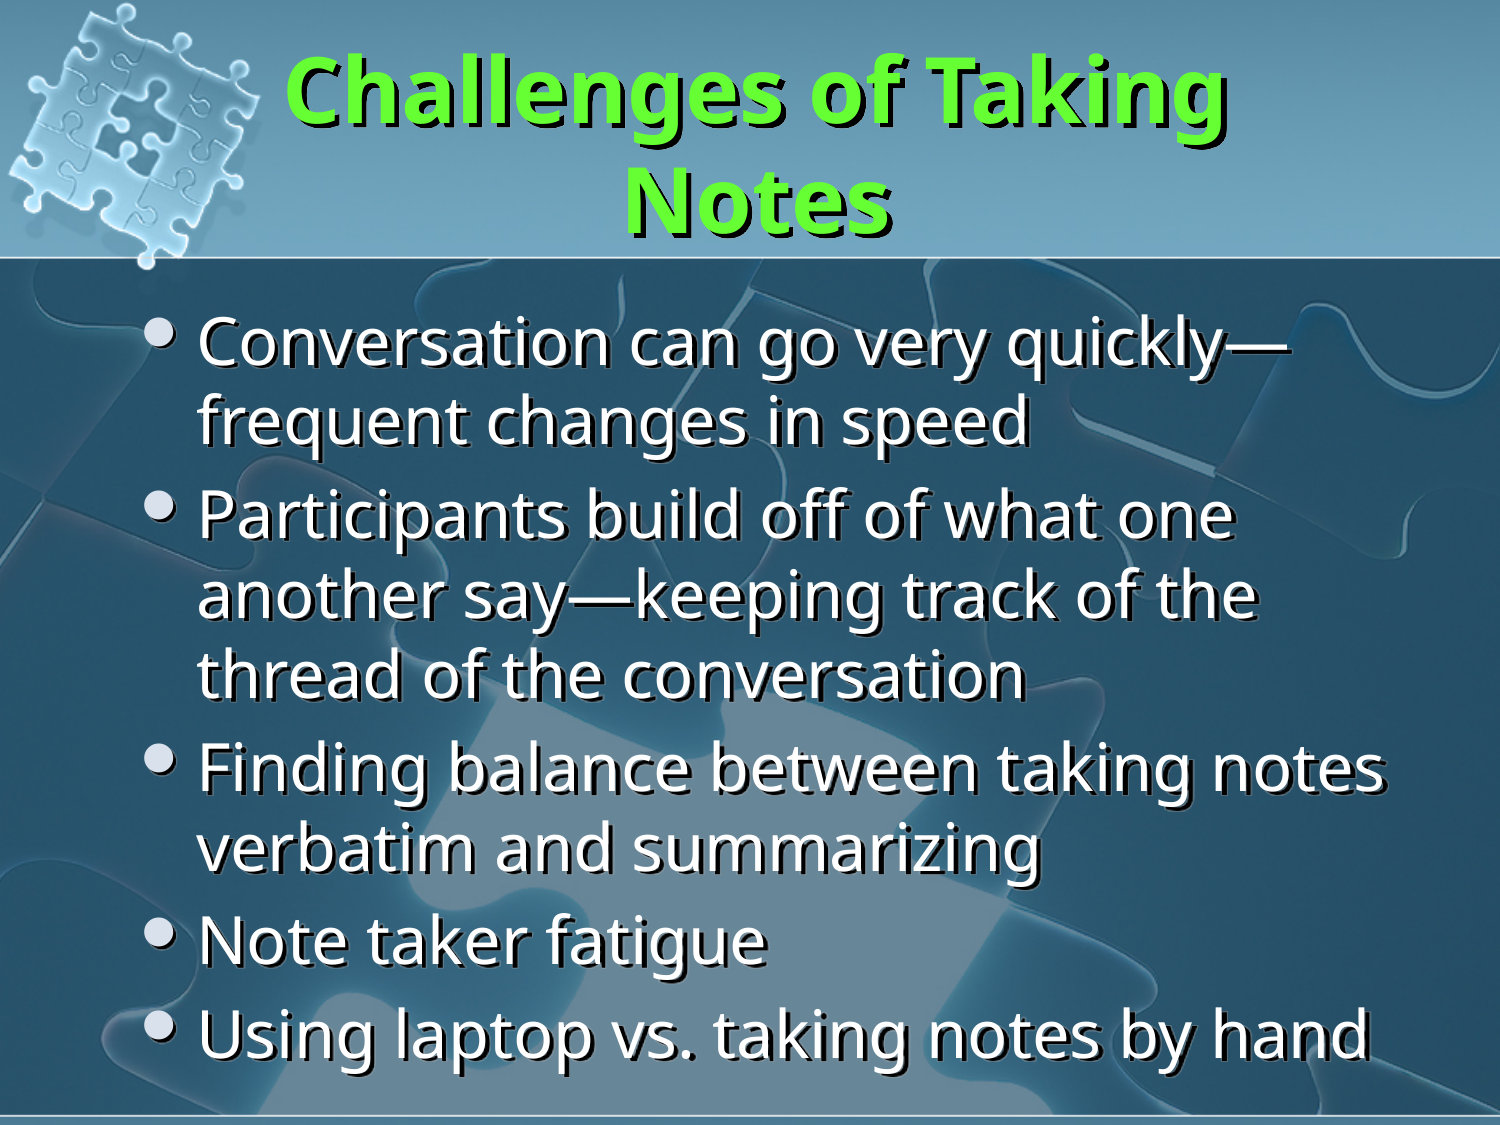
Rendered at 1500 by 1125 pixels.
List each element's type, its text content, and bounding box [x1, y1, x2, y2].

picture [0, 0, 1500, 1125]
list Conversation can go very quickly—frequent changes in speed Participants build off of what one another say—keeping track of the thread of the conversation Finding balance between taking notes verbatim and summarizing Note taker fatigue Using laptop vs. taking notes by hand [124, 290, 1442, 1071]
title Challenges of Taking Notes [124, 54, 1388, 230]
